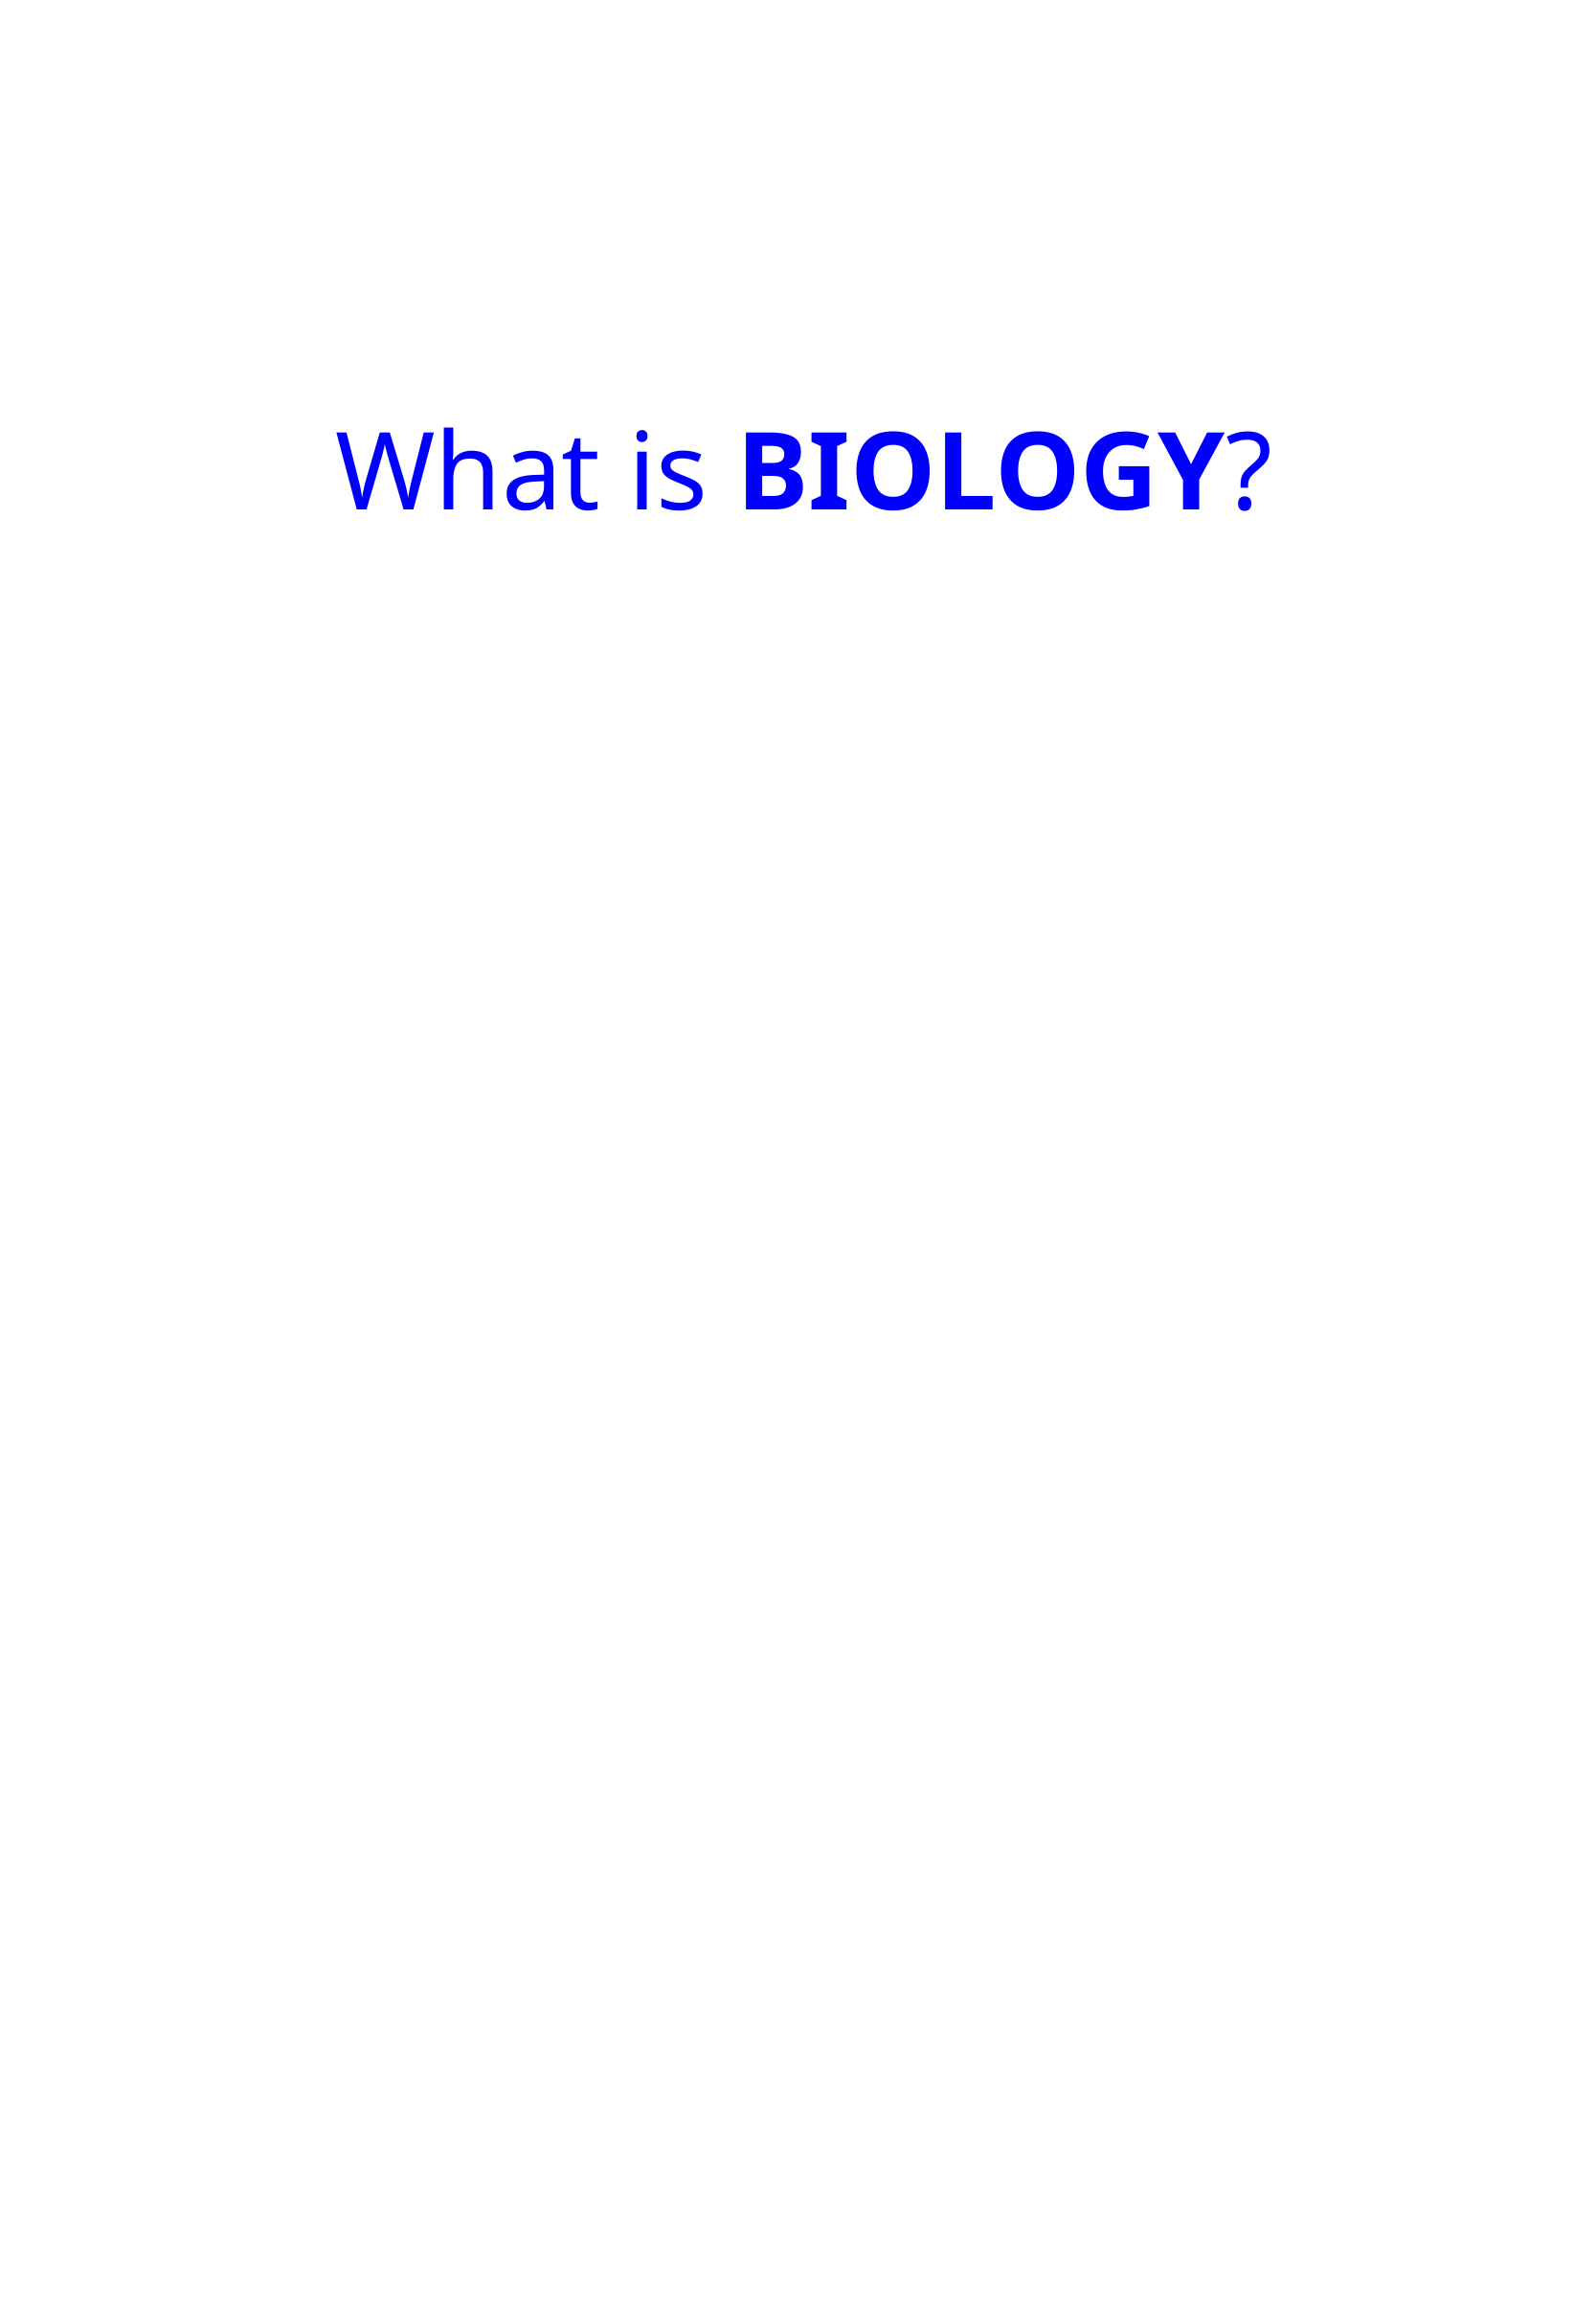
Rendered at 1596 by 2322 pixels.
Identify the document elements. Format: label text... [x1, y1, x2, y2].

text_box What is BIOLOGY? [113, 395, 1495, 539]
